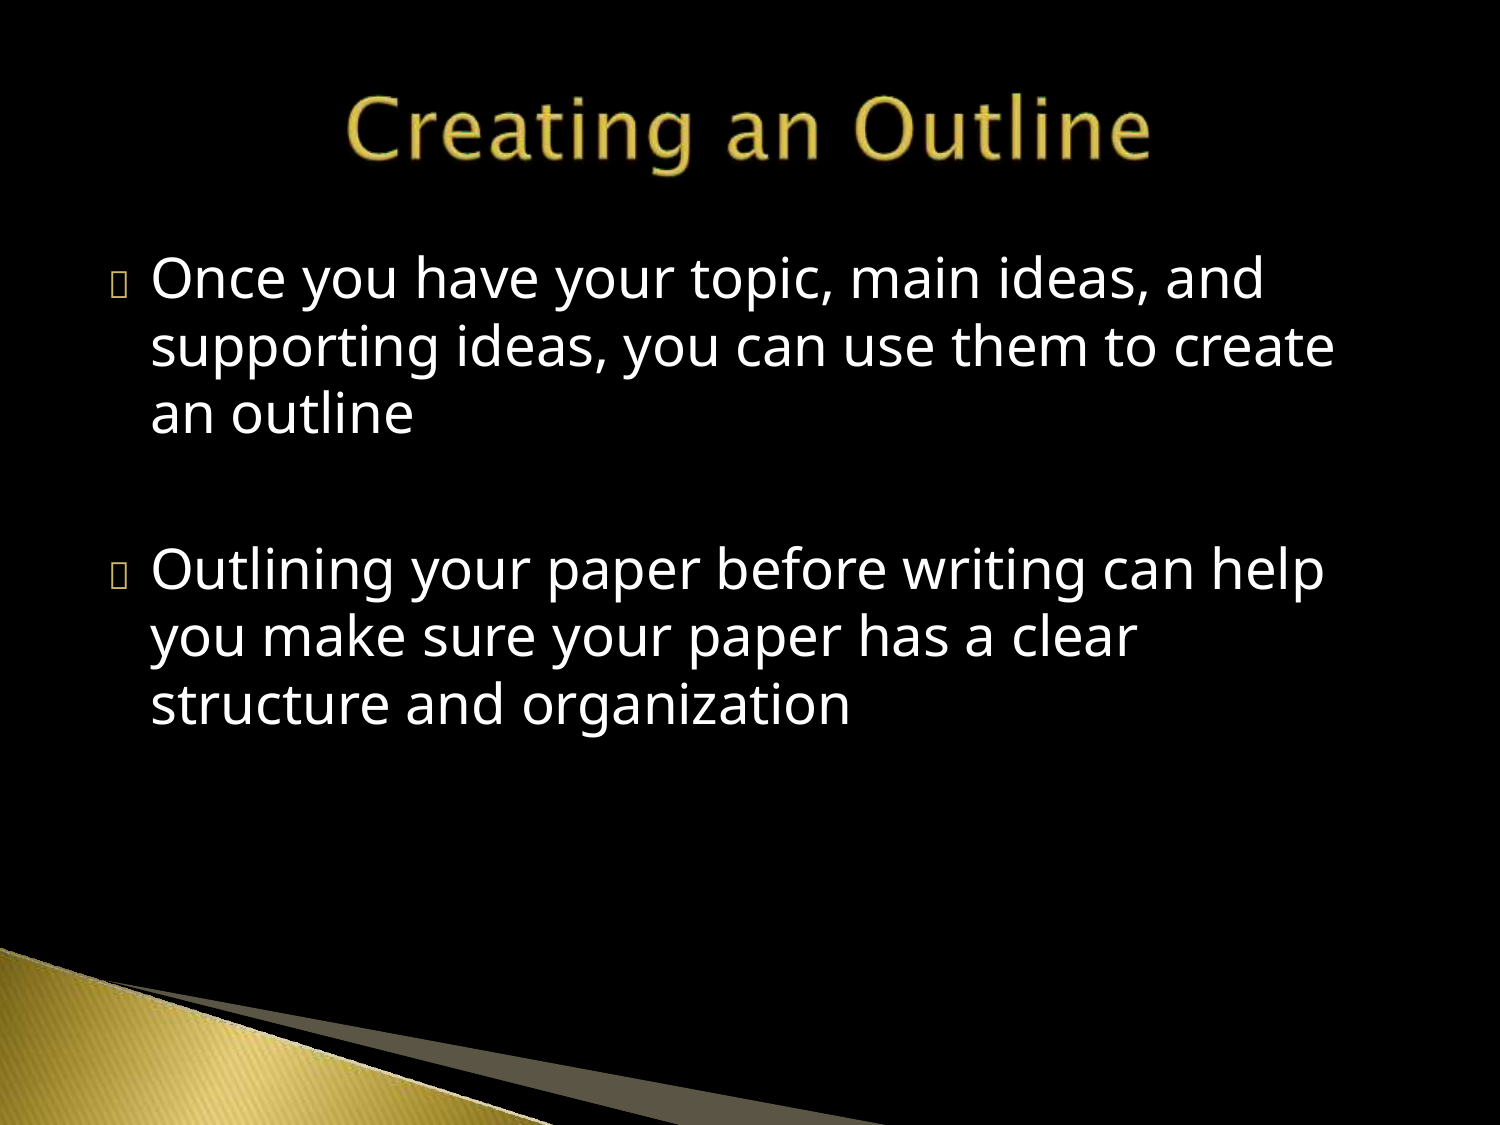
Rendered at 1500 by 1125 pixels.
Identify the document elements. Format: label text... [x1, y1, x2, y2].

text_box [285, 56, 1213, 200]
text_box [558, 1064, 886, 1125]
text_box [0, 948, 554, 1125]
text_box [554, 949, 558, 1125]
text_box [558, 1094, 679, 1125]
text_box  Once you have your topic, main ideas, and supporting ideas, you can use them to create an outline  Outlining your paper before writing can help you make sure your paper has a clear structure and organization [105, 240, 1386, 736]
